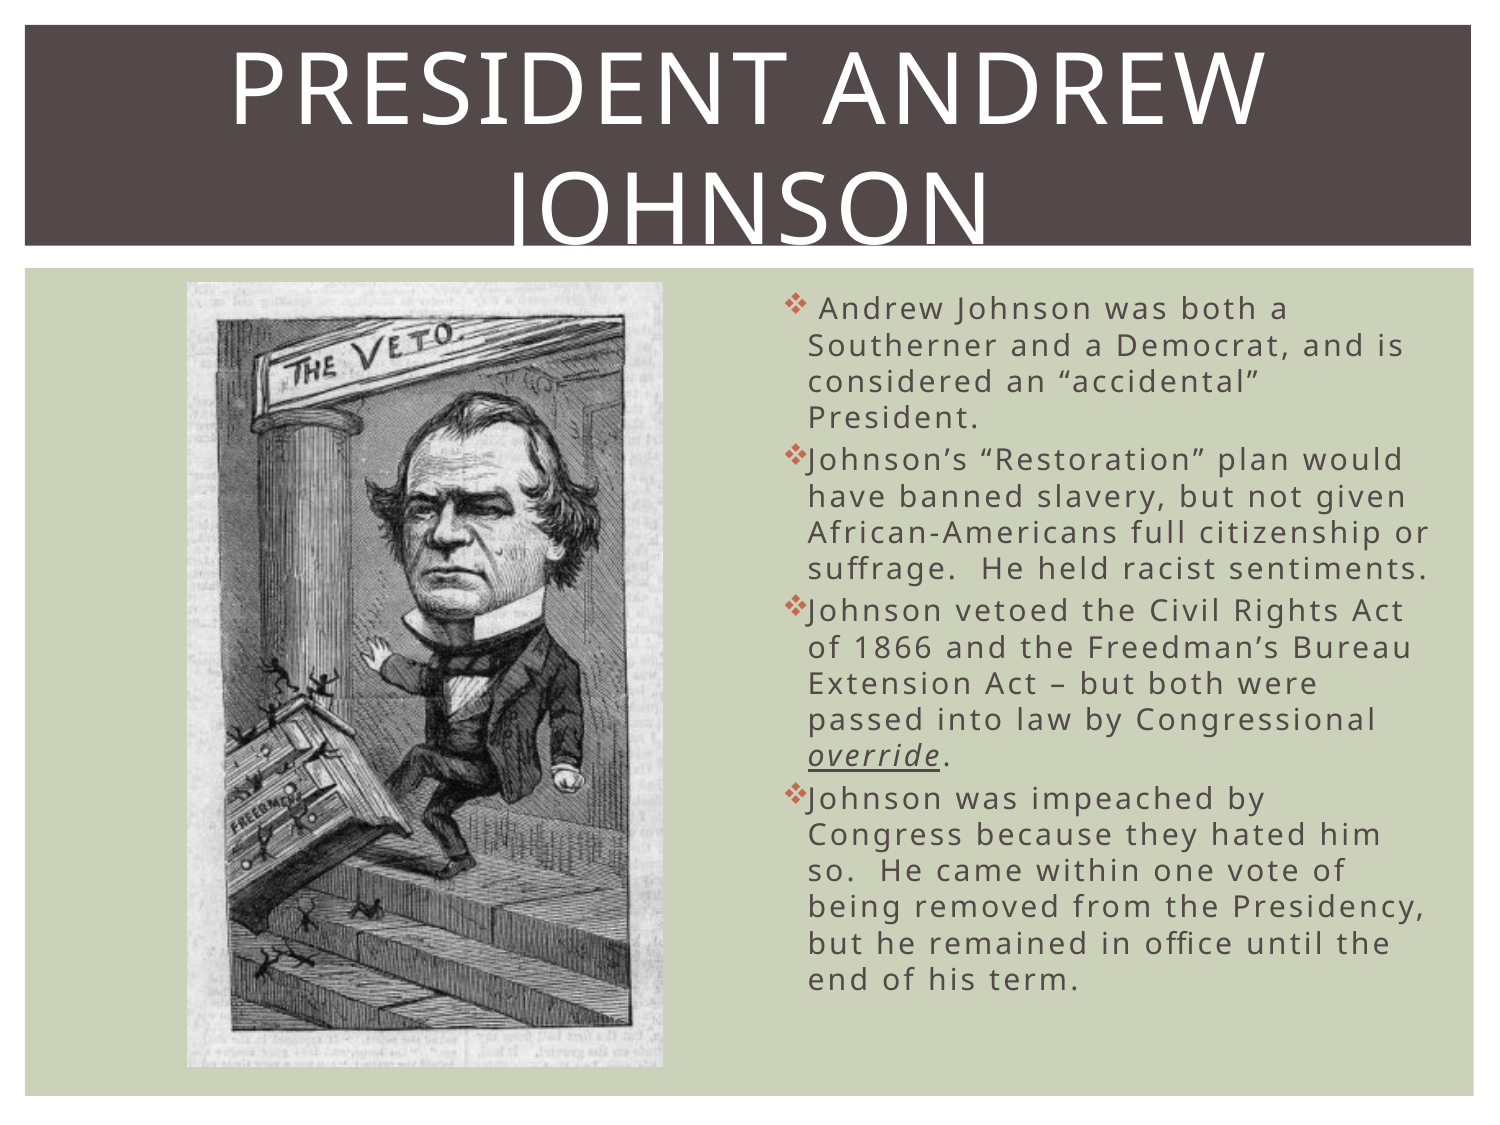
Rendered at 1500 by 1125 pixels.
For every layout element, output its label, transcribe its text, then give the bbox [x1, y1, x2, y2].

list Andrew Johnson was both a Southerner and a Democrat, and is considered an “accidental” President. Johnson’s “Restoration” plan would have banned slavery, but not given African-Americans full citizenship or suffrage. He held racist sentiments. Johnson vetoed the Civil Rights Act of 1866 and the Freedman’s Bureau Extension Act – but both were passed into law by Congressional override. Johnson was impeached by Congress because they hated him so. He came within one vote of being removed from the Presidency, but he remained in office until the end of his term. [762, 281, 1450, 1050]
title President Andrew Johnson [62, 58, 1438, 232]
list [187, 282, 663, 1067]
